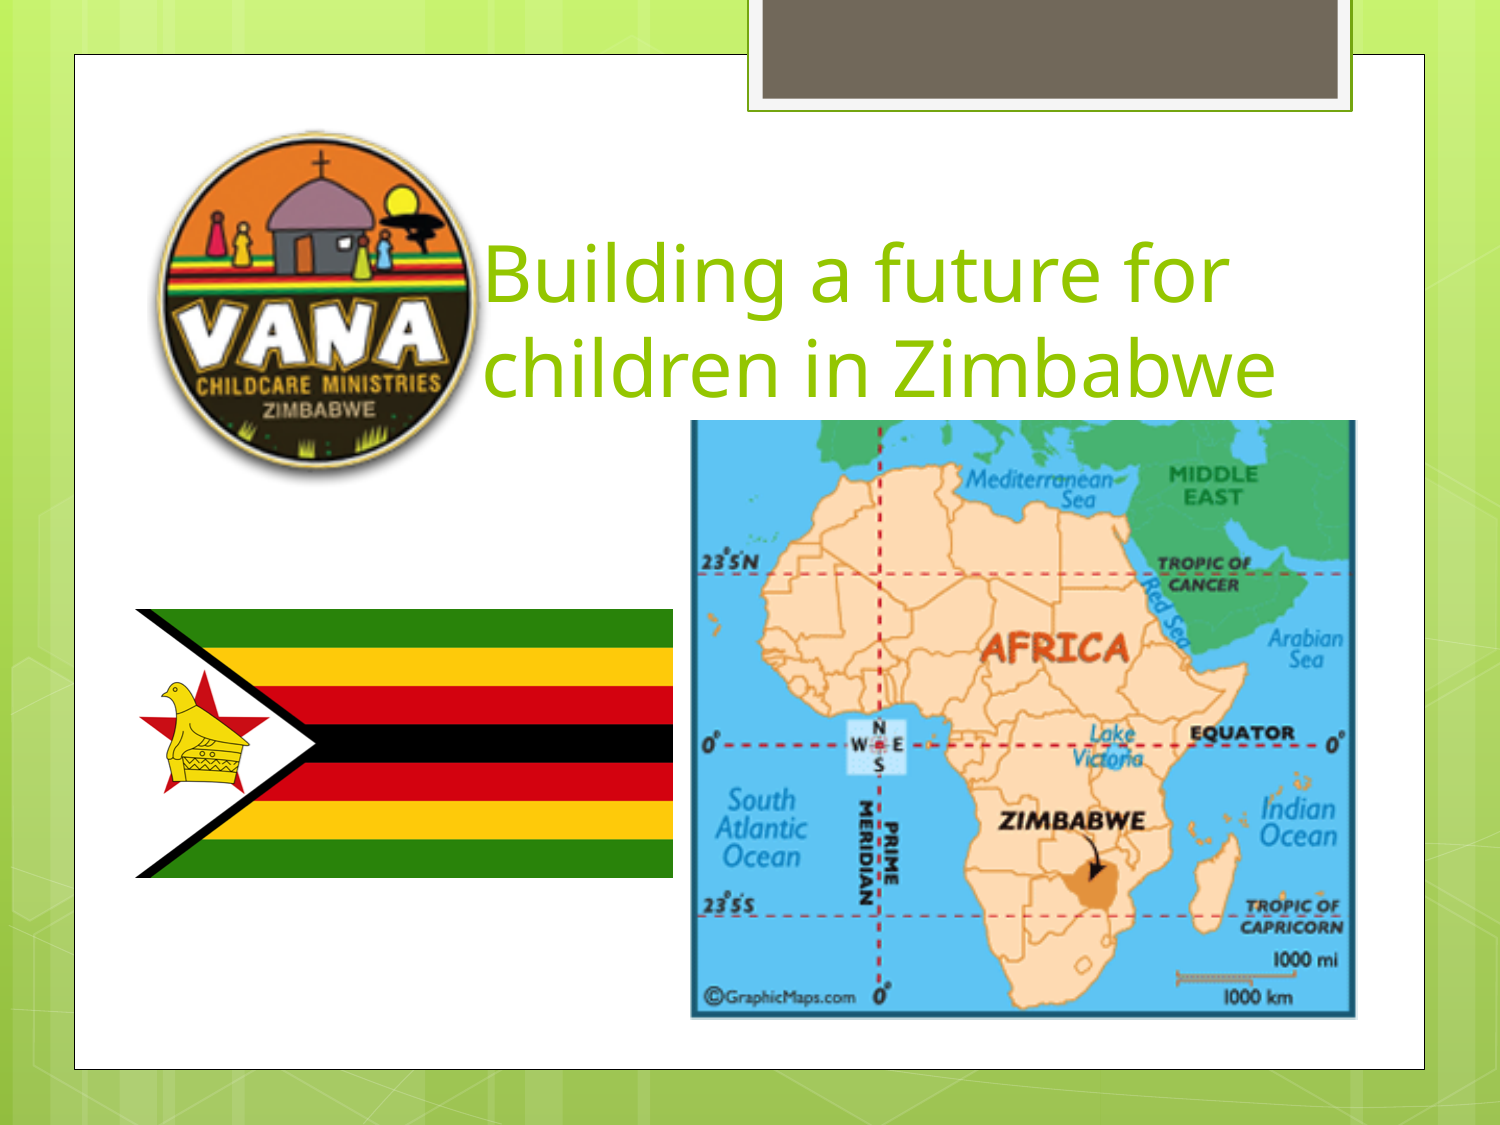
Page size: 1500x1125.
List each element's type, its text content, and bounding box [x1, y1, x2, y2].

picture [135, 609, 673, 879]
title Building a future for children in Zimbabwe [497, 134, 1323, 421]
picture [690, 420, 1358, 1021]
picture [147, 125, 491, 492]
